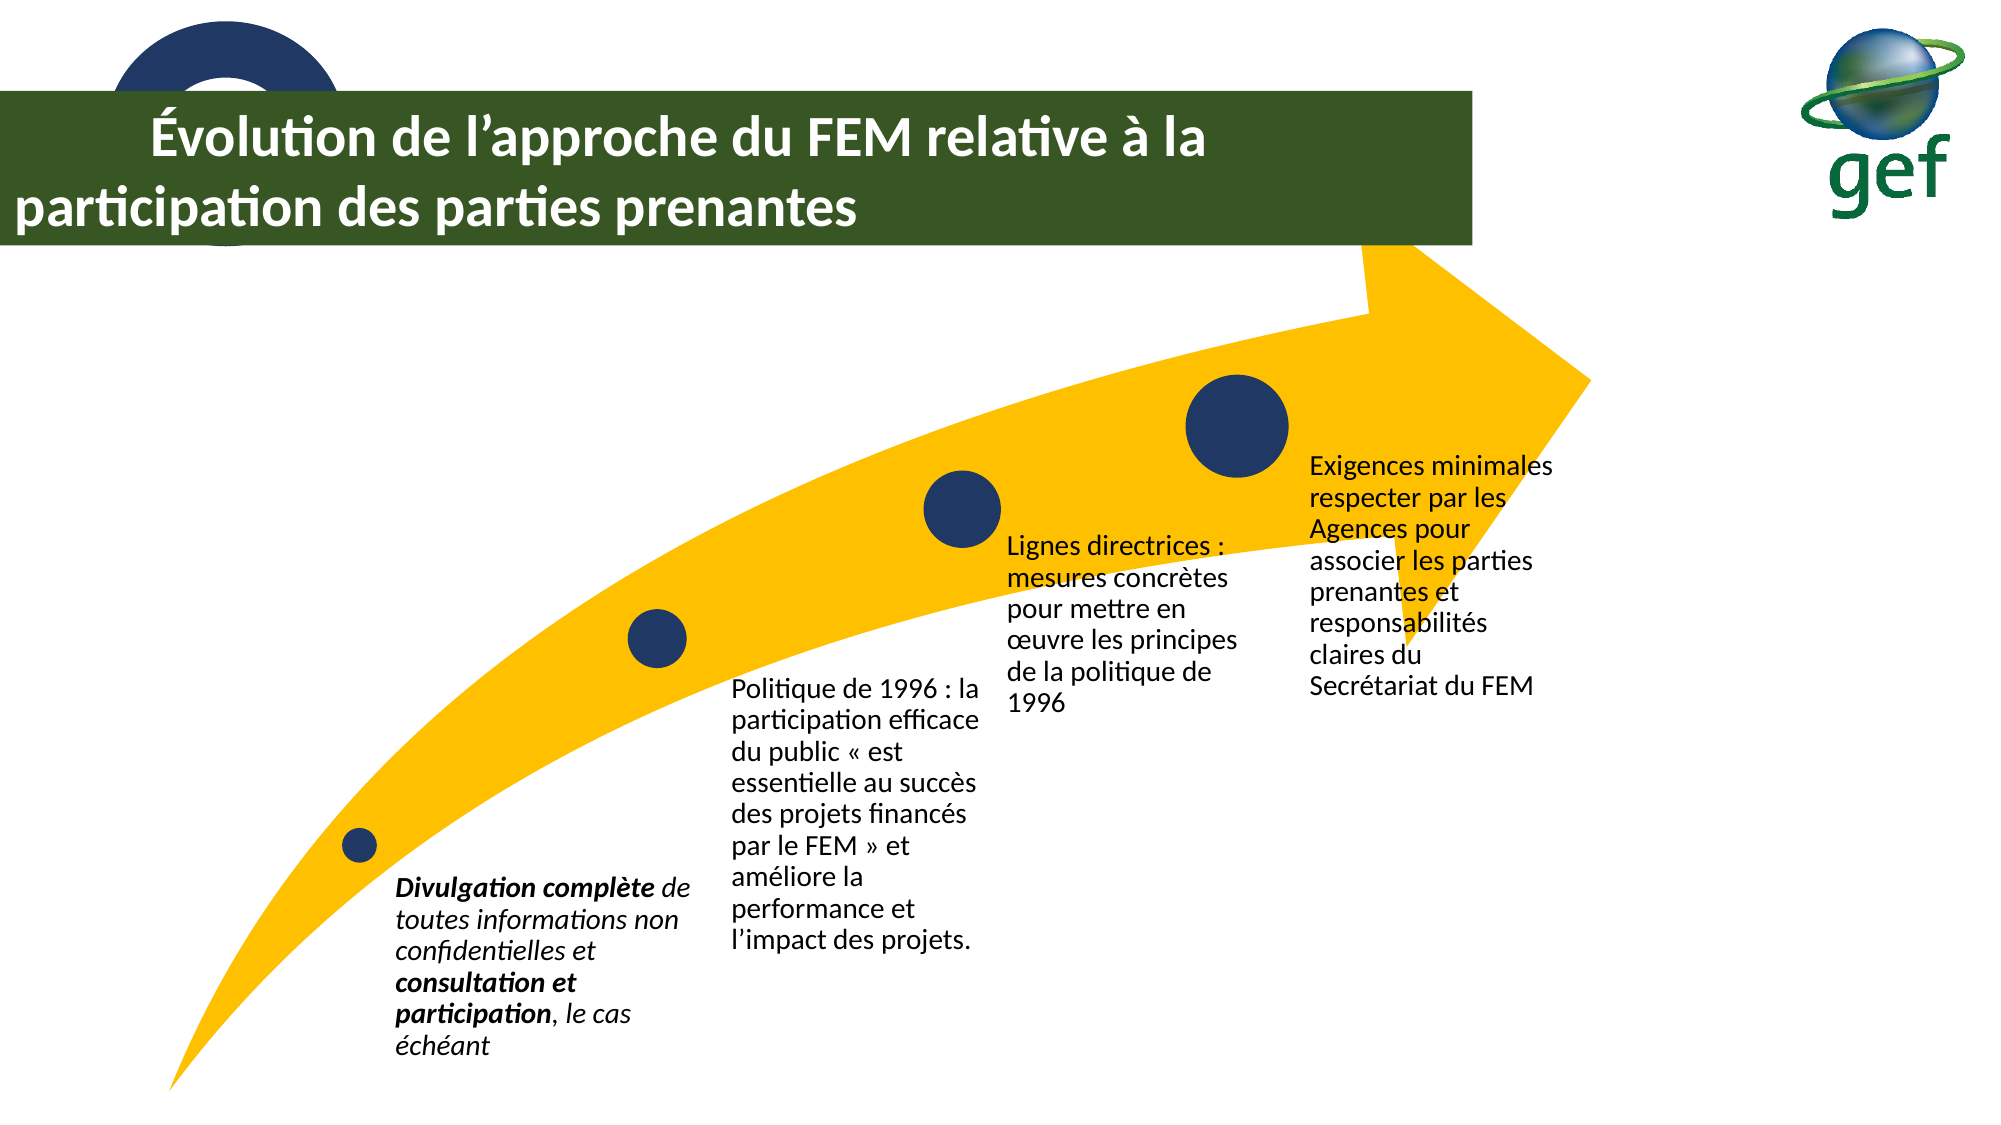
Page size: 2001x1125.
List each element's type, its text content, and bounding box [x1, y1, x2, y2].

text_box [114, 20, 338, 90]
text_box Évolution de l’approche du FEM relative à la participation des parties prenantes [0, 90, 1473, 202]
picture [1796, 22, 1969, 224]
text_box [0, 202, 1745, 1092]
